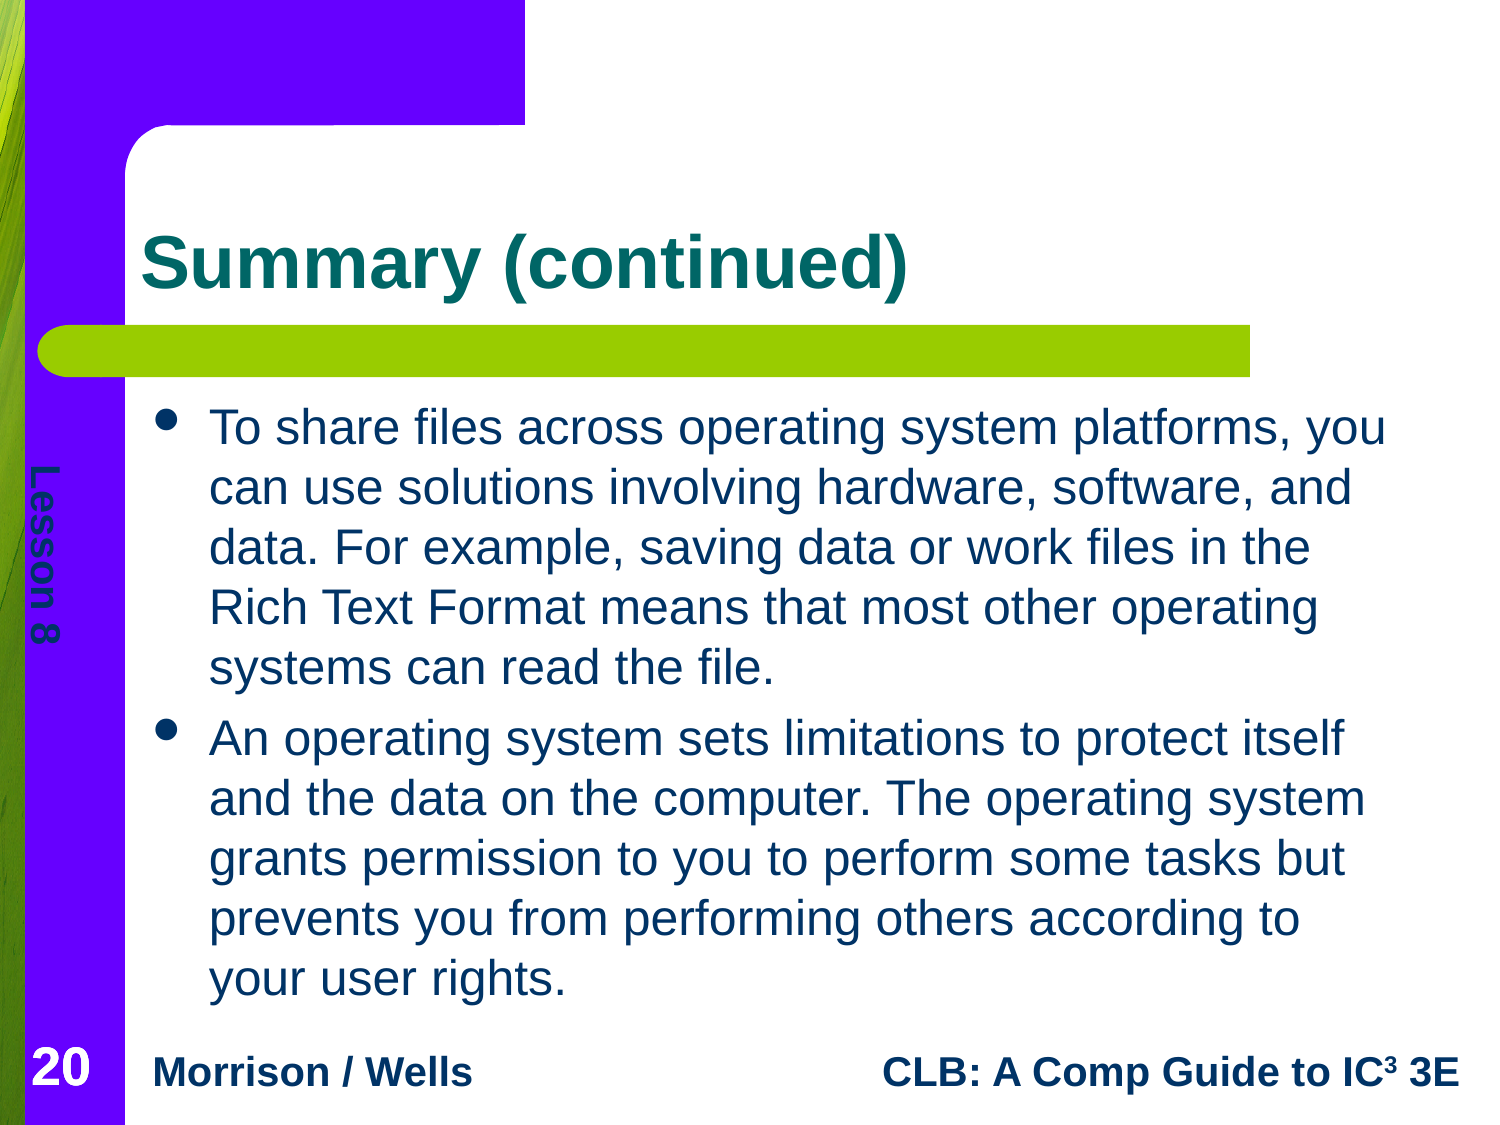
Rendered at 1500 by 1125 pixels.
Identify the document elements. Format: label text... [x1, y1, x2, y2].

picture [0, 0, 25, 1125]
text_box 20 [13, 1023, 111, 1105]
list To share files across operating system platforms, you can use solutions involving hardware, software, and data. For example, saving data or work files in the Rich Text Format means that most other operating systems can read the file. An operating system sets limitations to protect itself and the data on the computer. The operating system grants permission to you to perform some tasks but prevents you from performing others according to your user rights. [137, 387, 1426, 999]
title Summary (continued) [124, 124, 1426, 313]
